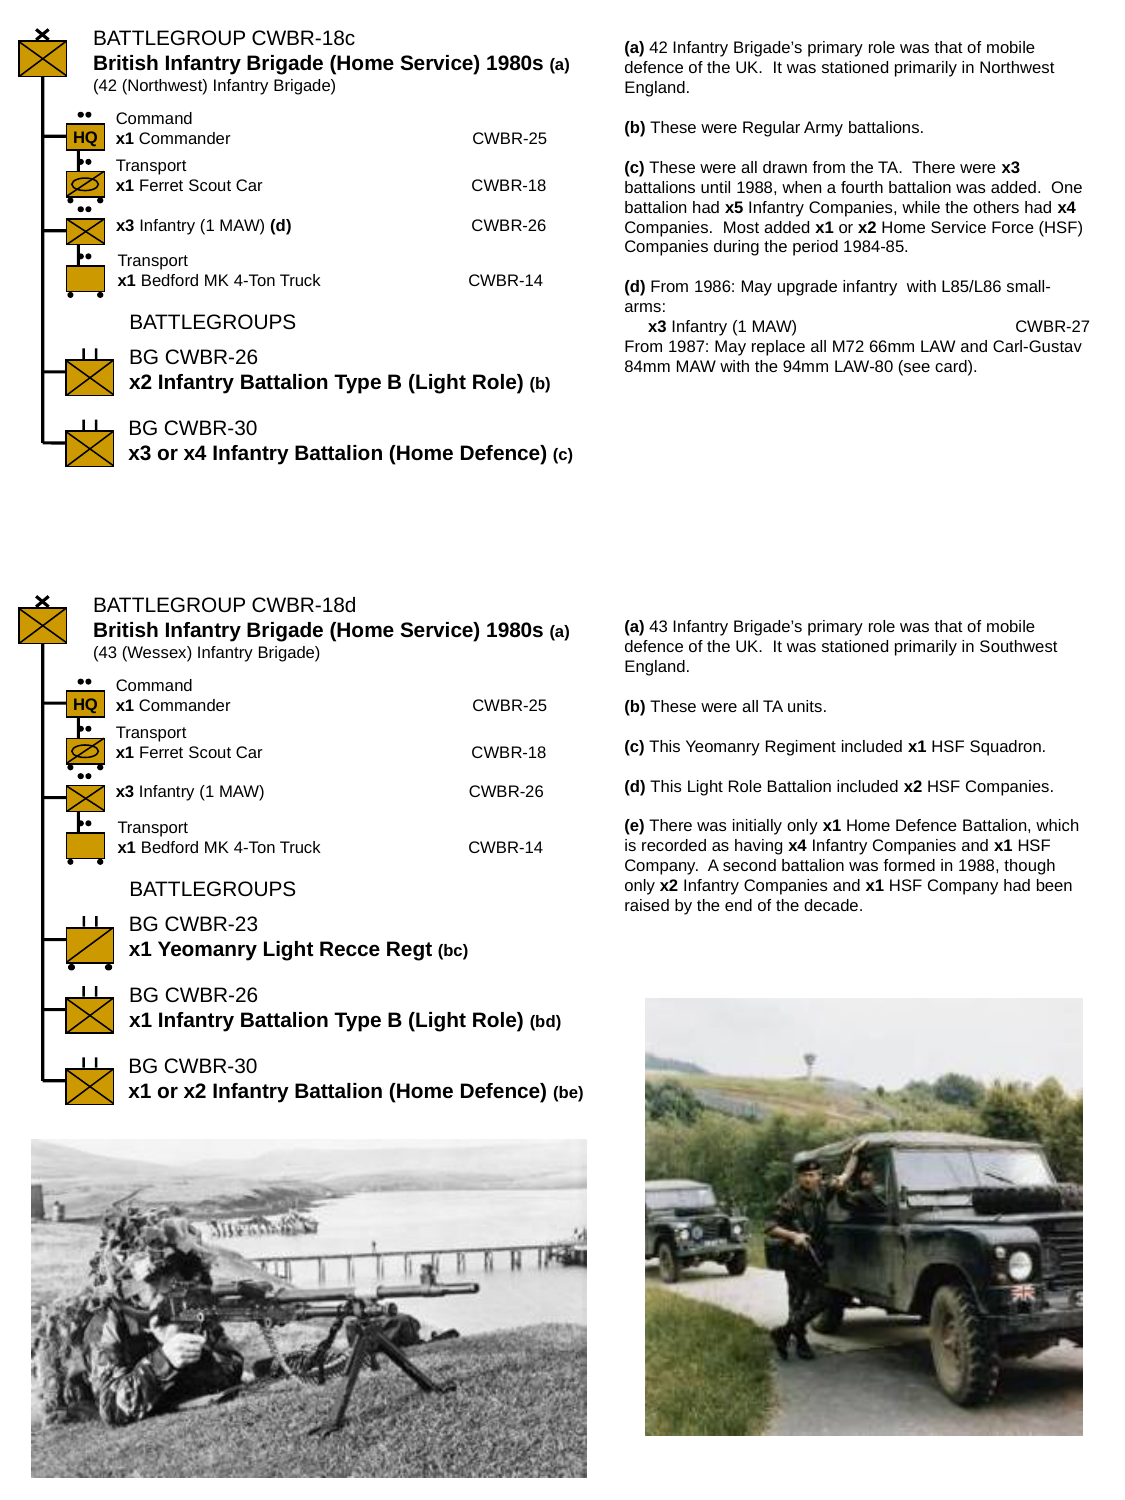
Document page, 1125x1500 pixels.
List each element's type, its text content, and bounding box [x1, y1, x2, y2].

picture [30, 1139, 587, 1479]
text_box Command x1 Commander CWBR-25 [100, 100, 563, 156]
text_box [83, 419, 97, 430]
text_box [66, 832, 105, 865]
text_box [66, 738, 105, 770]
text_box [66, 124, 105, 150]
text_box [66, 785, 105, 812]
text_box BG CWBR-30 x3 or x4 Infantry Battalion (Home Defence) (c) [113, 407, 598, 473]
text_box Transport x1 Bedford MK 4-Ton Truck CWBR-14 [102, 242, 559, 297]
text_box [83, 348, 97, 359]
text_box x3 Infantry (1 MAW) CWBR-26 [100, 773, 559, 809]
text_box BG CWBR-30 x1 or x2 Infantry Battalion (Home Defence) (be) [113, 1045, 610, 1110]
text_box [78, 159, 91, 165]
text_box Transport x1 Ferret Scout Car CWBR-18 [101, 147, 562, 203]
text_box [18, 41, 67, 77]
text_box Transport x1 Bedford MK 4-Ton Truck CWBR-14 [102, 809, 559, 864]
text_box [66, 927, 114, 970]
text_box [78, 679, 91, 684]
text_box x3 Infantry (1 MAW) (d) CWBR-26 [101, 206, 562, 242]
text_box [78, 112, 91, 117]
text_box Transport x1 Ferret Scout Car CWBR-18 [101, 714, 562, 770]
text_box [78, 726, 91, 731]
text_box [66, 360, 114, 396]
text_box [36, 596, 49, 607]
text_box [66, 691, 105, 717]
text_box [78, 821, 91, 826]
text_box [66, 218, 105, 245]
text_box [78, 254, 91, 259]
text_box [83, 1057, 97, 1068]
text_box (a) 43 Infantry Brigade’s primary role was that of mobile defence of the UK. It was stationed primarily in Southwest England. (b) These were all TA units. (c) This Yeomanry Regiment included x1 HSF Squadron. (d) This Light Role Battalion included x2 HSF Companies. (e) There was initially only x1 Home Defence Battalion, which is recorded as having x4 Infantry Companies and x1 HSF Company. A second battalion was formed in 1988, though only x2 Infantry Companies and x1 HSF Company had been raised by the end of the decade. [609, 608, 1106, 923]
text_box (a) 42 Infantry Brigade’s primary role was that of mobile defence of the UK. It was stationed primarily in Northwest England. (b) These were Regular Army battalions. (c) These were all drawn from the TA. There were x3 battalions until 1988, when a fourth battalion was added. One battalion had x5 Infantry Companies, while the others had x4 Companies. Most added x1 or x2 Home Service Force (HSF) Companies during the period 1984-85. (d) From 1986: May upgrade infantry with L85/L86 small-arms: x3 Infantry (1 MAW) CWBR-27 From 1987: May replace all M72 66mm LAW and Carl-Gustav 84mm MAW with the 94mm LAW-80 (see card). [609, 29, 1106, 404]
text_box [36, 29, 49, 40]
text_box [66, 171, 105, 203]
text_box BATTLEGROUPS [114, 868, 312, 903]
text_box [66, 997, 114, 1034]
picture [645, 998, 1083, 1436]
text_box BG CWBR-26 x1 Infantry Battalion Type B (Light Role) (bd) [114, 974, 577, 1039]
text_box BG CWBR-26 x2 Infantry Battalion Type B (Light Role) (b) [114, 336, 566, 402]
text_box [83, 916, 97, 927]
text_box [78, 207, 91, 212]
text_box BATTLEGROUP CWBR-18c British Infantry Brigade (Home Service) 1980s (a) (42 (Northwest) Infantry Brigade) [78, 17, 585, 103]
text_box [18, 607, 67, 644]
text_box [66, 1068, 114, 1105]
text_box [78, 773, 91, 779]
text_box BATTLEGROUP CWBR-18d British Infantry Brigade (Home Service) 1980s (a) (43 (Wessex) Infantry Brigade) [78, 584, 585, 670]
text_box Command x1 Commander CWBR-25 [100, 667, 563, 723]
text_box BATTLEGROUPS [114, 301, 312, 336]
text_box BG CWBR-23 x1 Yeomanry Light Recce Regt (bc) [114, 903, 484, 969]
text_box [66, 265, 105, 298]
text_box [83, 986, 97, 997]
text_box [66, 431, 114, 467]
